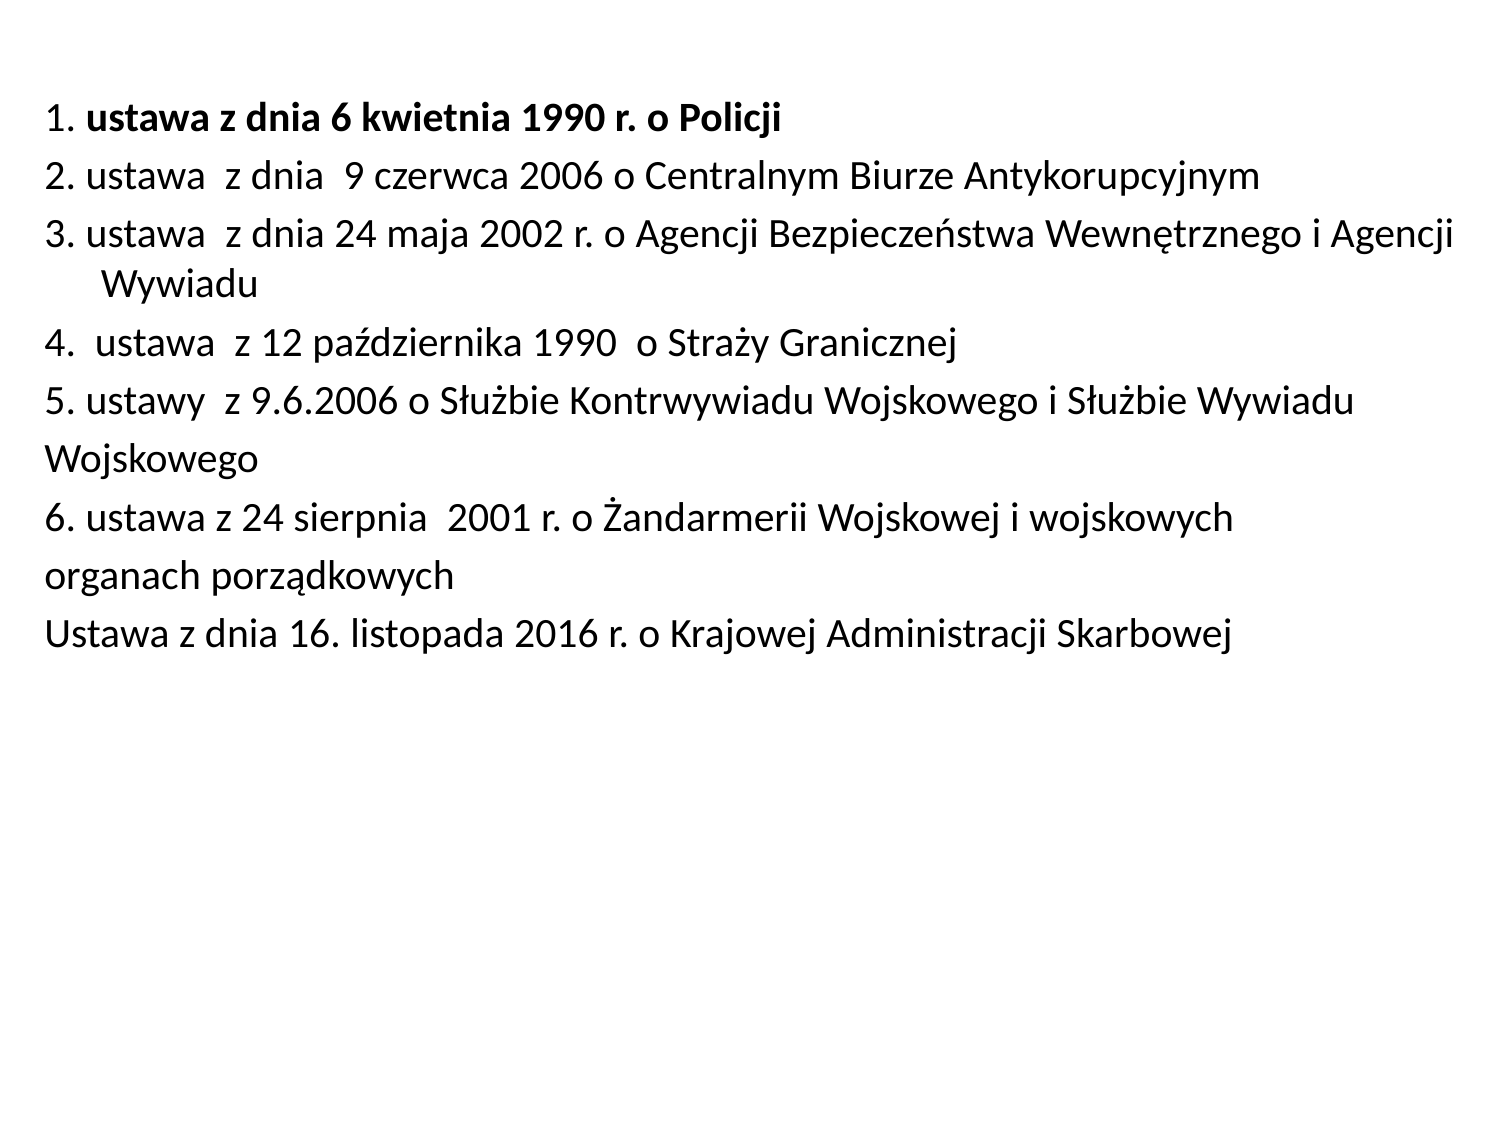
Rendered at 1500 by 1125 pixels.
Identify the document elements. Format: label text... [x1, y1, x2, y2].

list 1. ustawa z dnia 6 kwietnia 1990 r. o Policji 2. ustawa z dnia 9 czerwca 2006 o Centralnym Biurze Antykorupcyjnym 3. ustawa z dnia 24 maja 2002 r. o Agencji Bezpieczeństwa Wewnętrznego i Agencji Wywiadu 4. ustawa z 12 października 1990 o Straży Granicznej 5. ustawy z 9.6.2006 o Służbie Kontrwywiadu Wojskowego i Służbie Wywiadu Wojskowego 6. ustawa z 24 sierpnia 2001 r. o Żandarmerii Wojskowej i wojskowych organach porządkowych Ustawa z dnia 16. listopada 2016 r. o Krajowej Administracji Skarbowej [29, 82, 1471, 1005]
